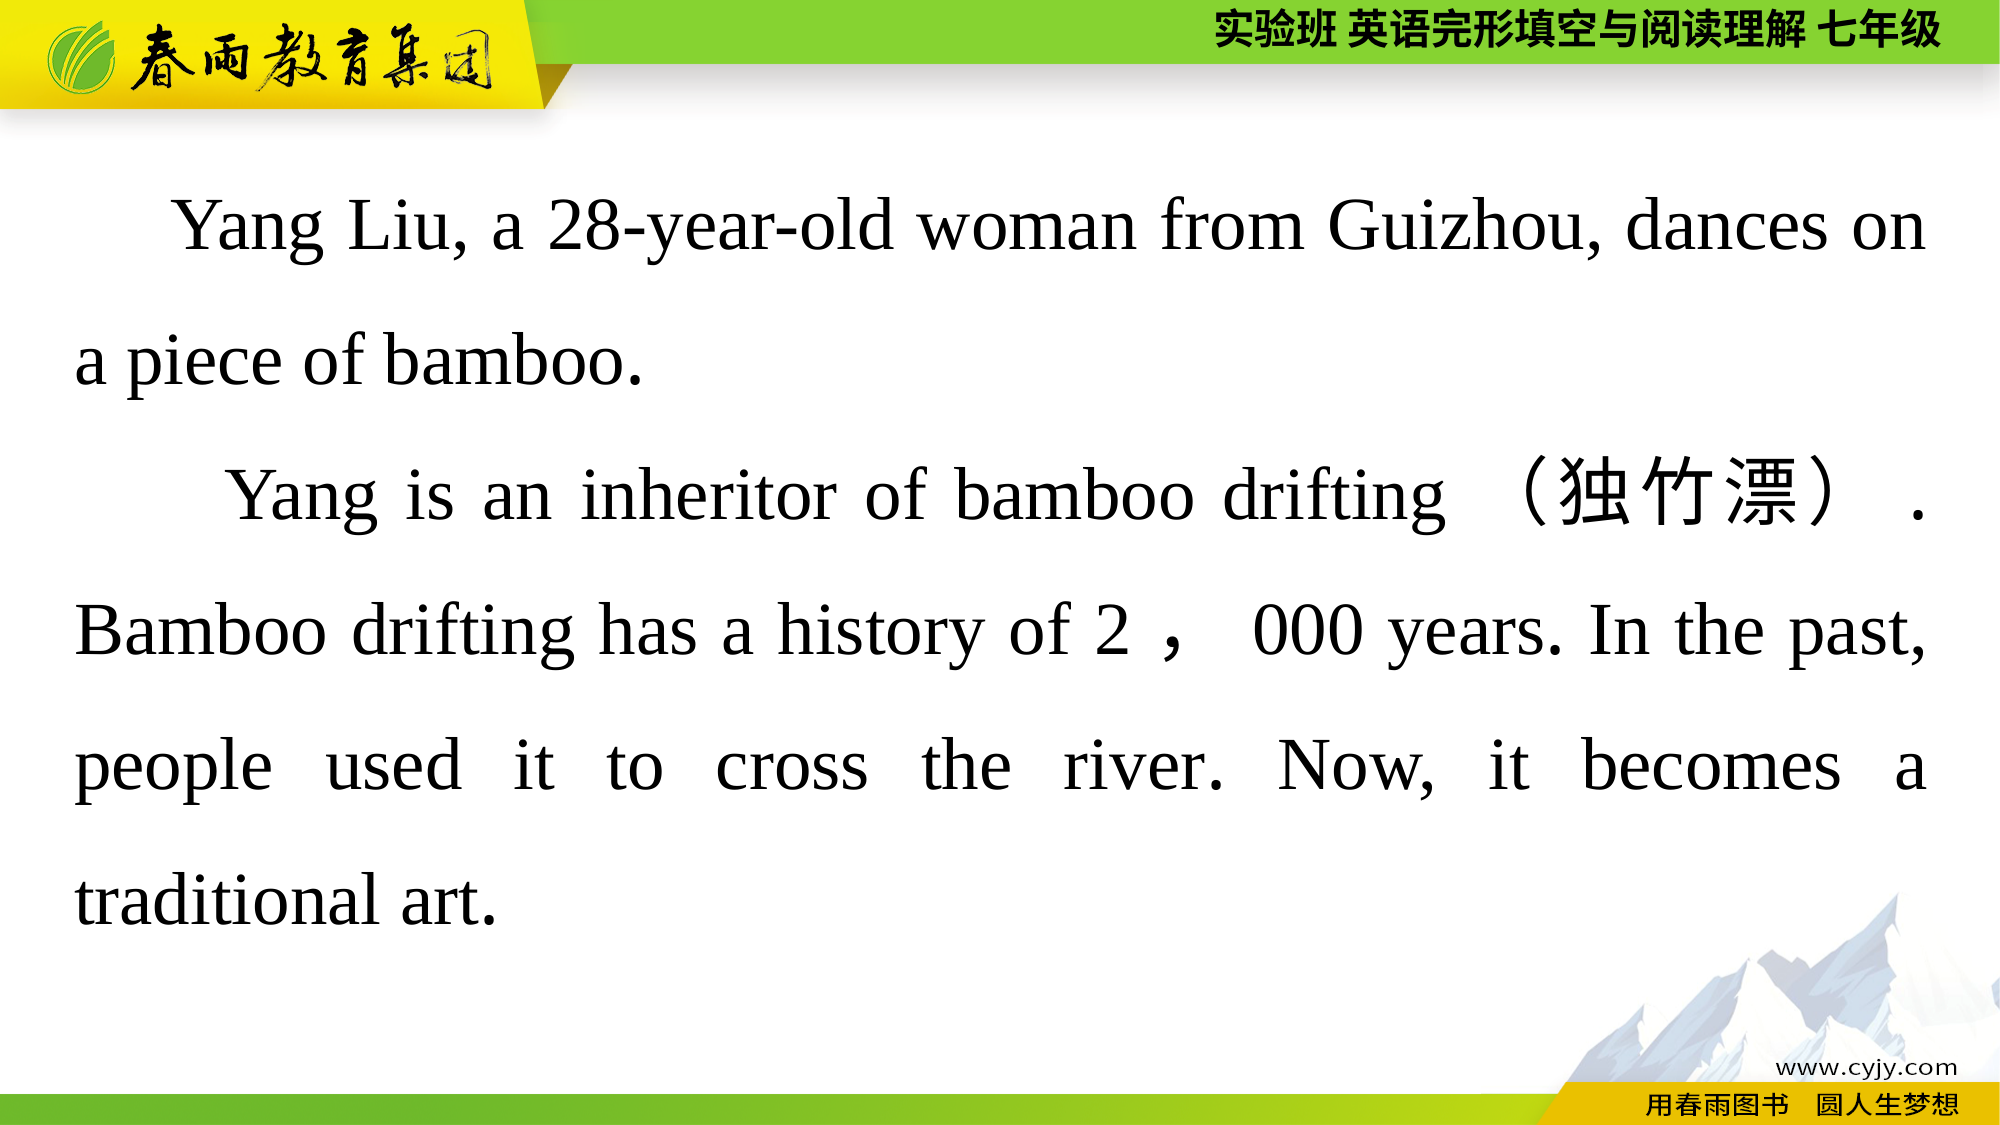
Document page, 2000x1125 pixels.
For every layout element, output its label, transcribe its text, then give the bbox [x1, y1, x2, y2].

list Yang Liu, a 28-year-old woman from Guizhou, dances on a piece of bamboo. Yang is an inheritor of bamboo drifting（独竹漂）. Bamboo drifting has a history of 2，000 years. In the past, people used it to cross the river. Now, it becomes a traditional art. [59, 122, 1944, 956]
picture [0, 0, 2000, 1125]
